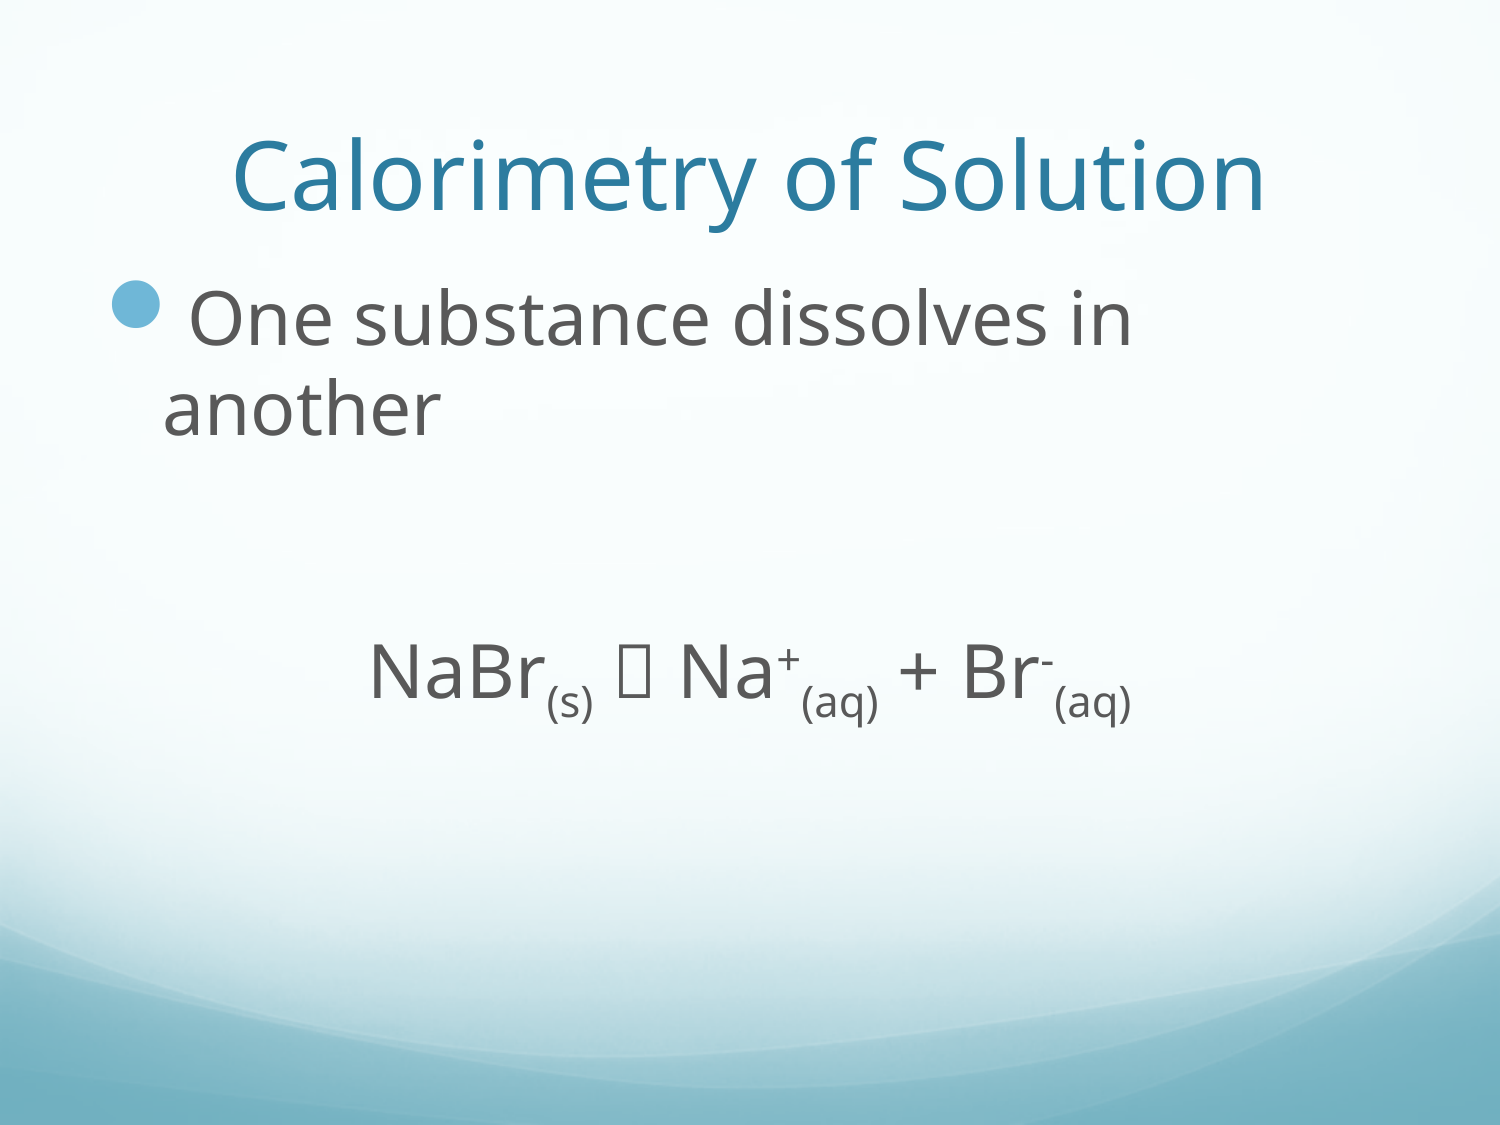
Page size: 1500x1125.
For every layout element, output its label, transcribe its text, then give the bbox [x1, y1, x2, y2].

title Calorimetry of Solution [90, 17, 1410, 237]
list One substance dissolves in another NaBr(s)  Na+(aq) + Br-(aq) [90, 262, 1410, 975]
